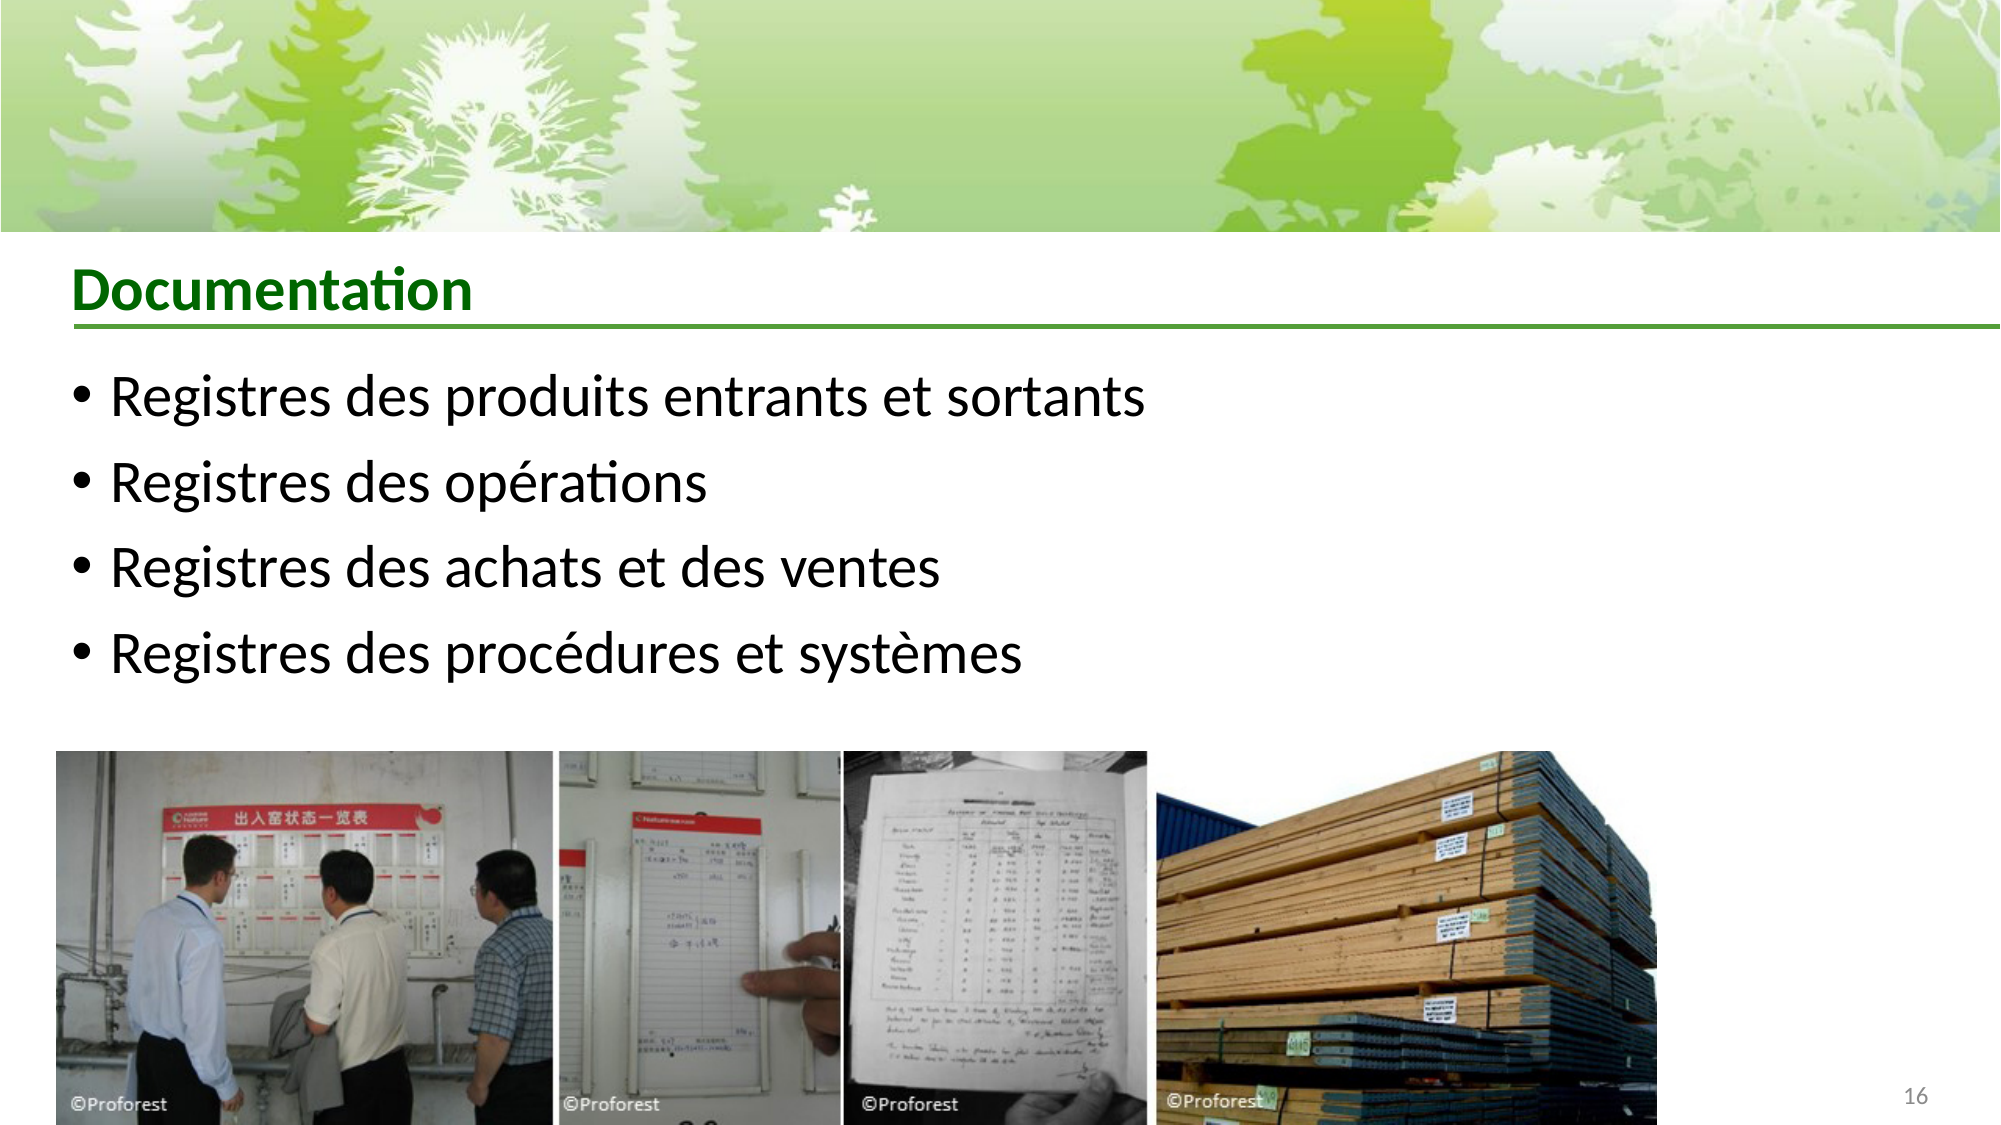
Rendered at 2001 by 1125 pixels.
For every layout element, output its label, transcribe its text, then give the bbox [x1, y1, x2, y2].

title Documentation [56, 181, 1782, 399]
list Registres des produits entrants et sortants Registres des opérations Registres des achats et des ventes Registres des procédures et systèmes [56, 356, 1191, 701]
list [56, 751, 1657, 1125]
slide_number 16 [1657, 1065, 1944, 1125]
picture [0, 0, 2000, 232]
